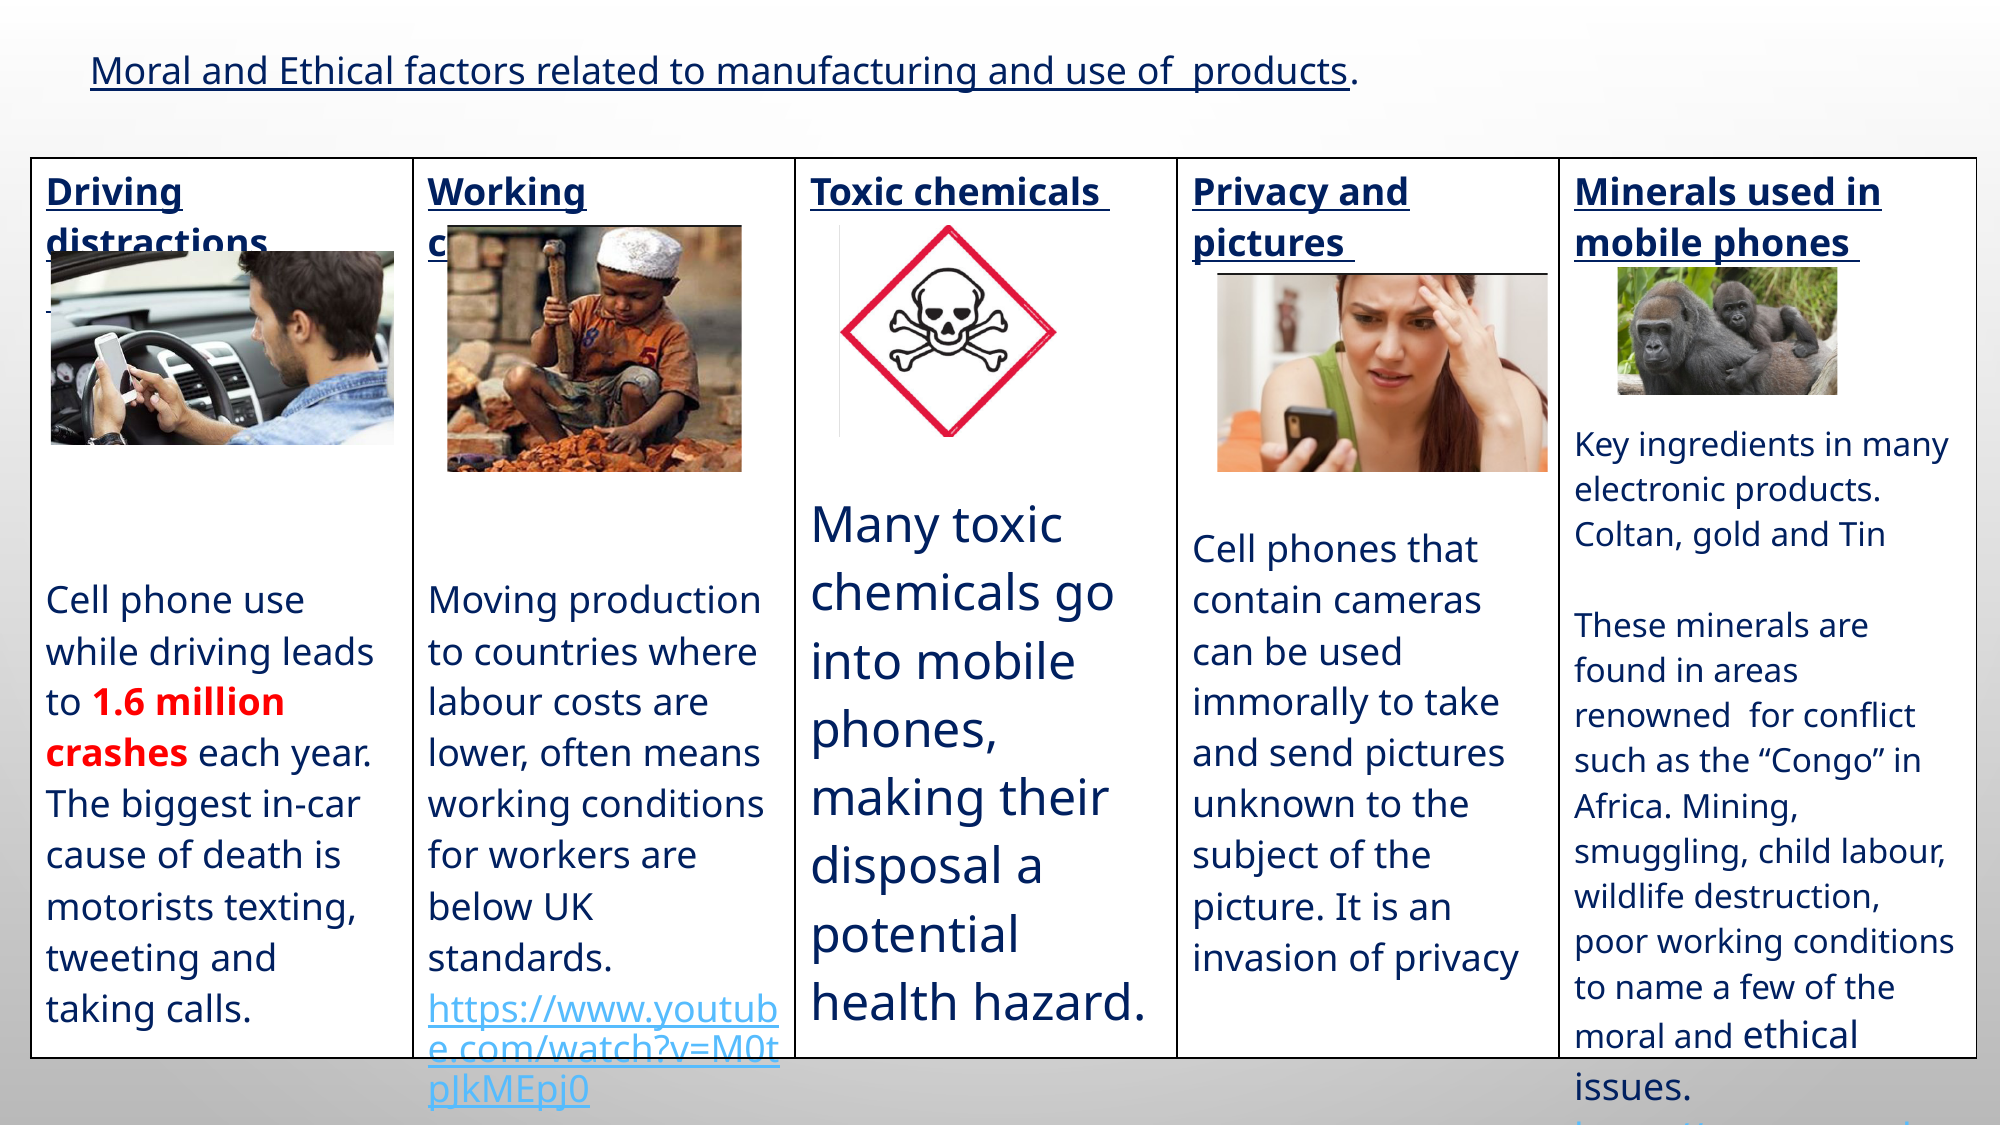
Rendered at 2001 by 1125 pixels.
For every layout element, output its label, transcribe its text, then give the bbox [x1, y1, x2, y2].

table_header Toxic chemicals Many toxic chemicals go into mobile phones, making their disposal a potential health hazard. [796, 159, 1176, 1057]
picture [0, 0, 2000, 1125]
table_header Driving distractions Cell phone use while driving leads to 1.6 million crashes each year. The biggest in-car cause of death is motorists texting, tweeting and taking calls. [32, 159, 412, 1057]
table_header Privacy and pictures Cell phones that contain cameras can be used immorally to take and send pictures unknown to the subject of the picture. It is an invasion of privacy [1178, 159, 1558, 1057]
table_header Working conditions Moving production to countries where labour costs are lower, often means working conditions for workers are below UK standards. https://www.youtube.com/watch?v=M0tpJkMEpj0 [414, 159, 794, 1057]
table_header Minerals used in mobile phones Key ingredients in many electronic products. Coltan, gold and Tin These minerals are found in areas renowned for conflict such as the “Congo” in Africa. Mining, smuggling, child labour, wildlife destruction, poor working conditions to name a few of the moral and ethical issues. https://www.youtube.com/watch?v=mBis6Q4SmNw [1560, 159, 1976, 1057]
text_box Moral and Ethical factors related to manufacturing and use of products. [75, 40, 1409, 100]
